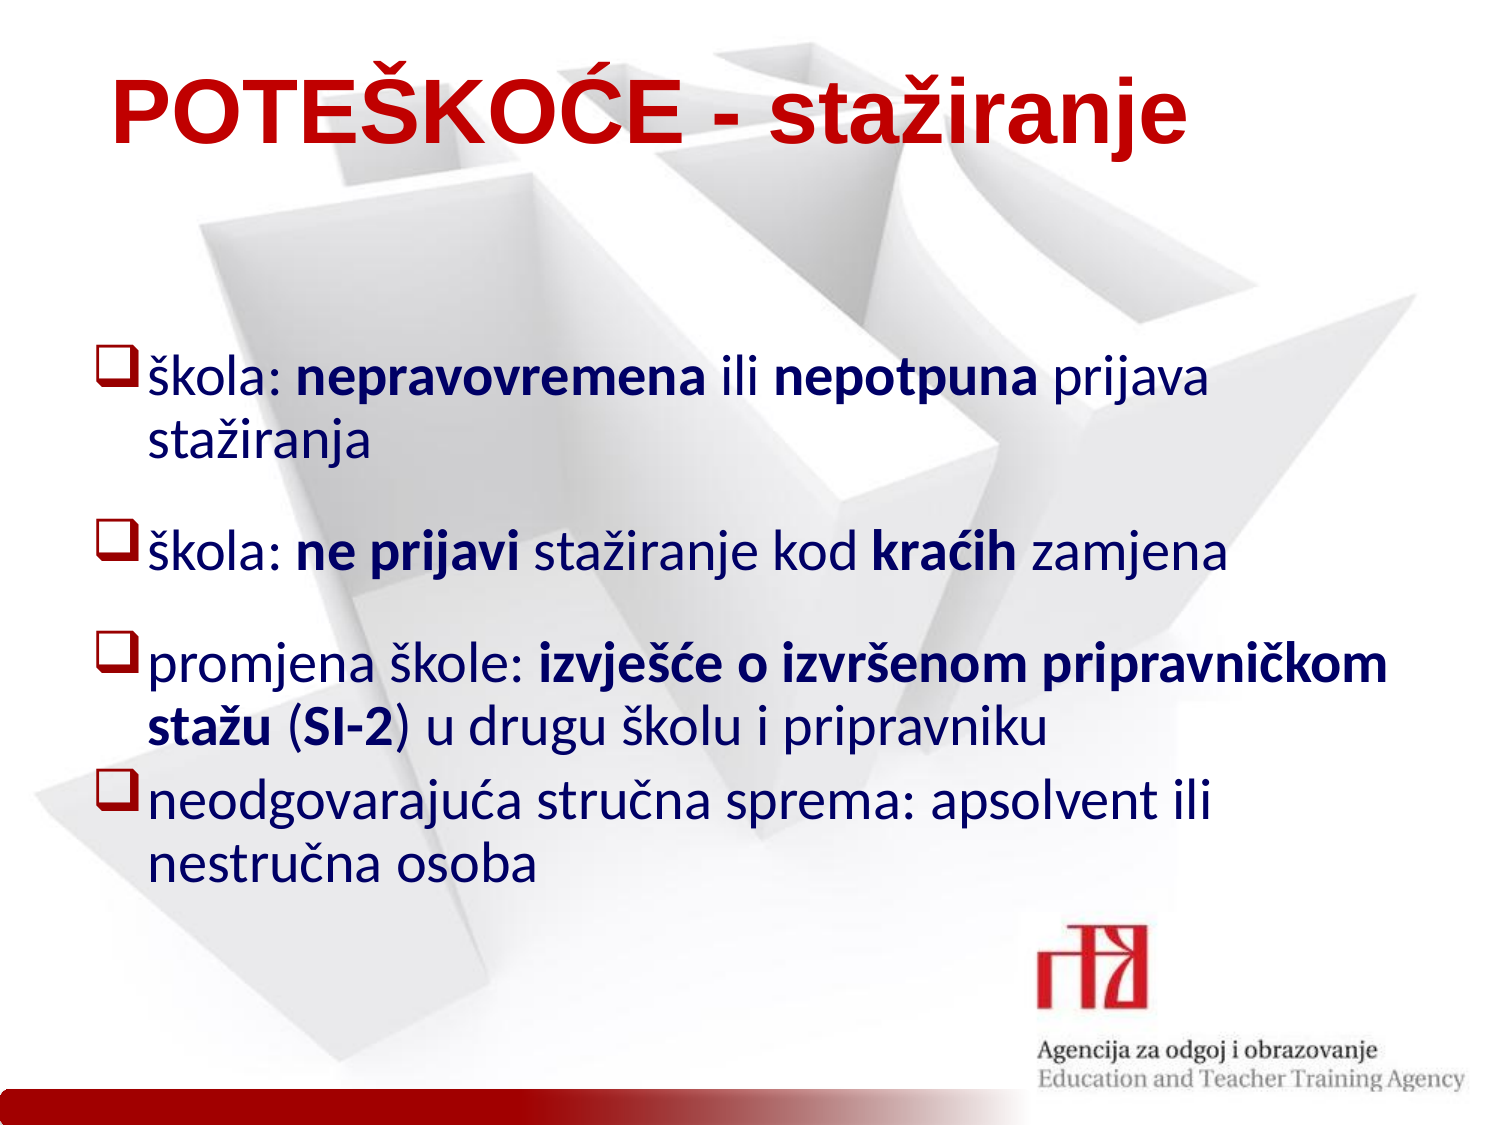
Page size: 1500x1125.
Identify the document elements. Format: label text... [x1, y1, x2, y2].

title POTEŠKOĆE - stažiranje [53, 31, 1249, 182]
list škola: nepravovremena ili nepotpuna prijava stažiranja škola: ne prijavi stažiranje kod kraćih zamjena promjena škole: izvješće o izvršenom pripravničkom stažu (SI-2) u drugu školu i pripravniku neodgovarajuća stručna sprema: apsolvent ili nestručna osoba [76, 338, 1427, 953]
picture [5, 0, 1495, 1125]
